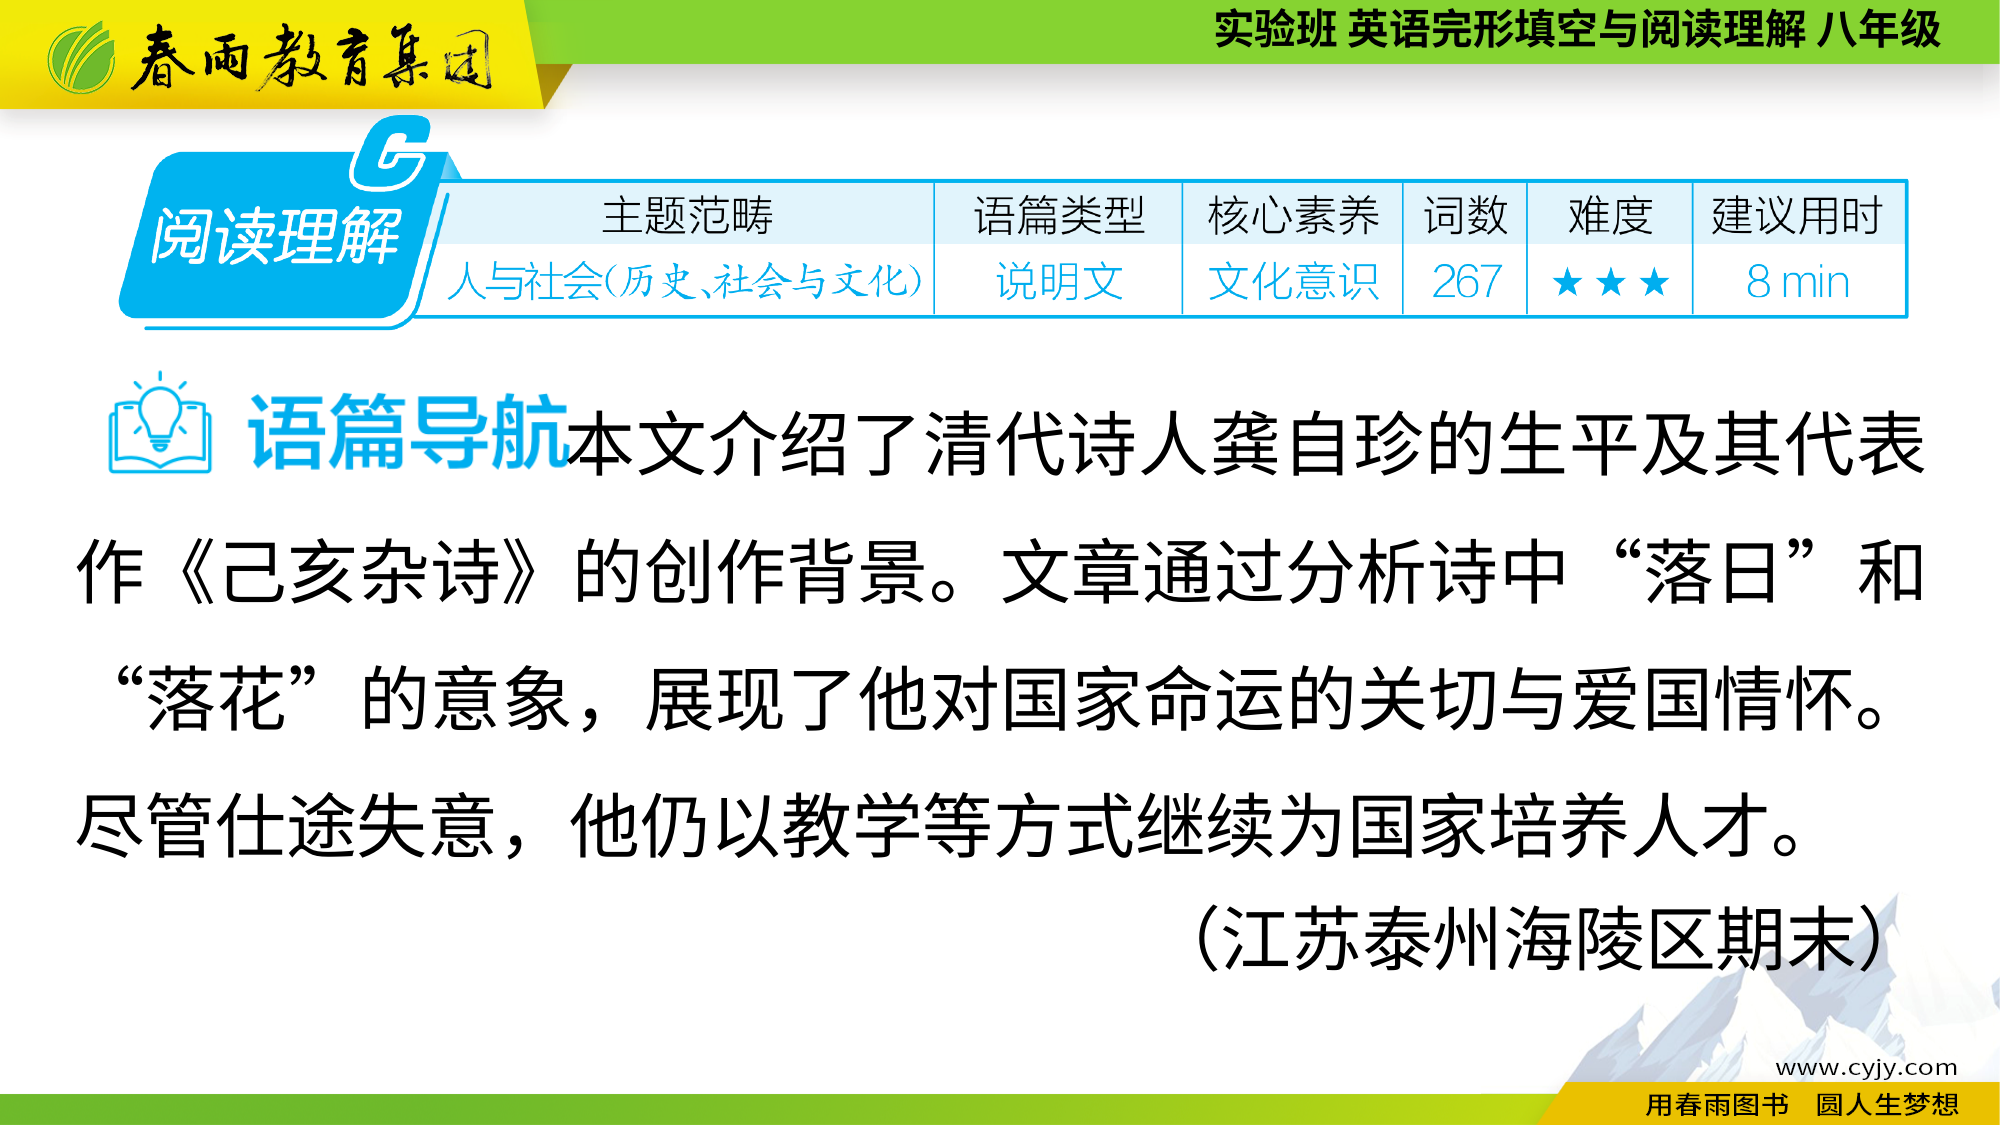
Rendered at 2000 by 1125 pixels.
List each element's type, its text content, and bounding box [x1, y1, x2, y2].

list 本文介绍了清代诗人龚自珍的生平及其代表作《己亥杂诗》的创作背景。文章通过分析诗中“落日”和“落花”的意象，展现了他对国家命运的关切与爱国情怀。尽管仕途失意，他仍以教学等方式继续为国家培养人才。 [59, 349, 1944, 844]
text_box （江苏泰州海陵区期末） [59, 844, 1944, 987]
picture [0, 0, 2000, 1125]
